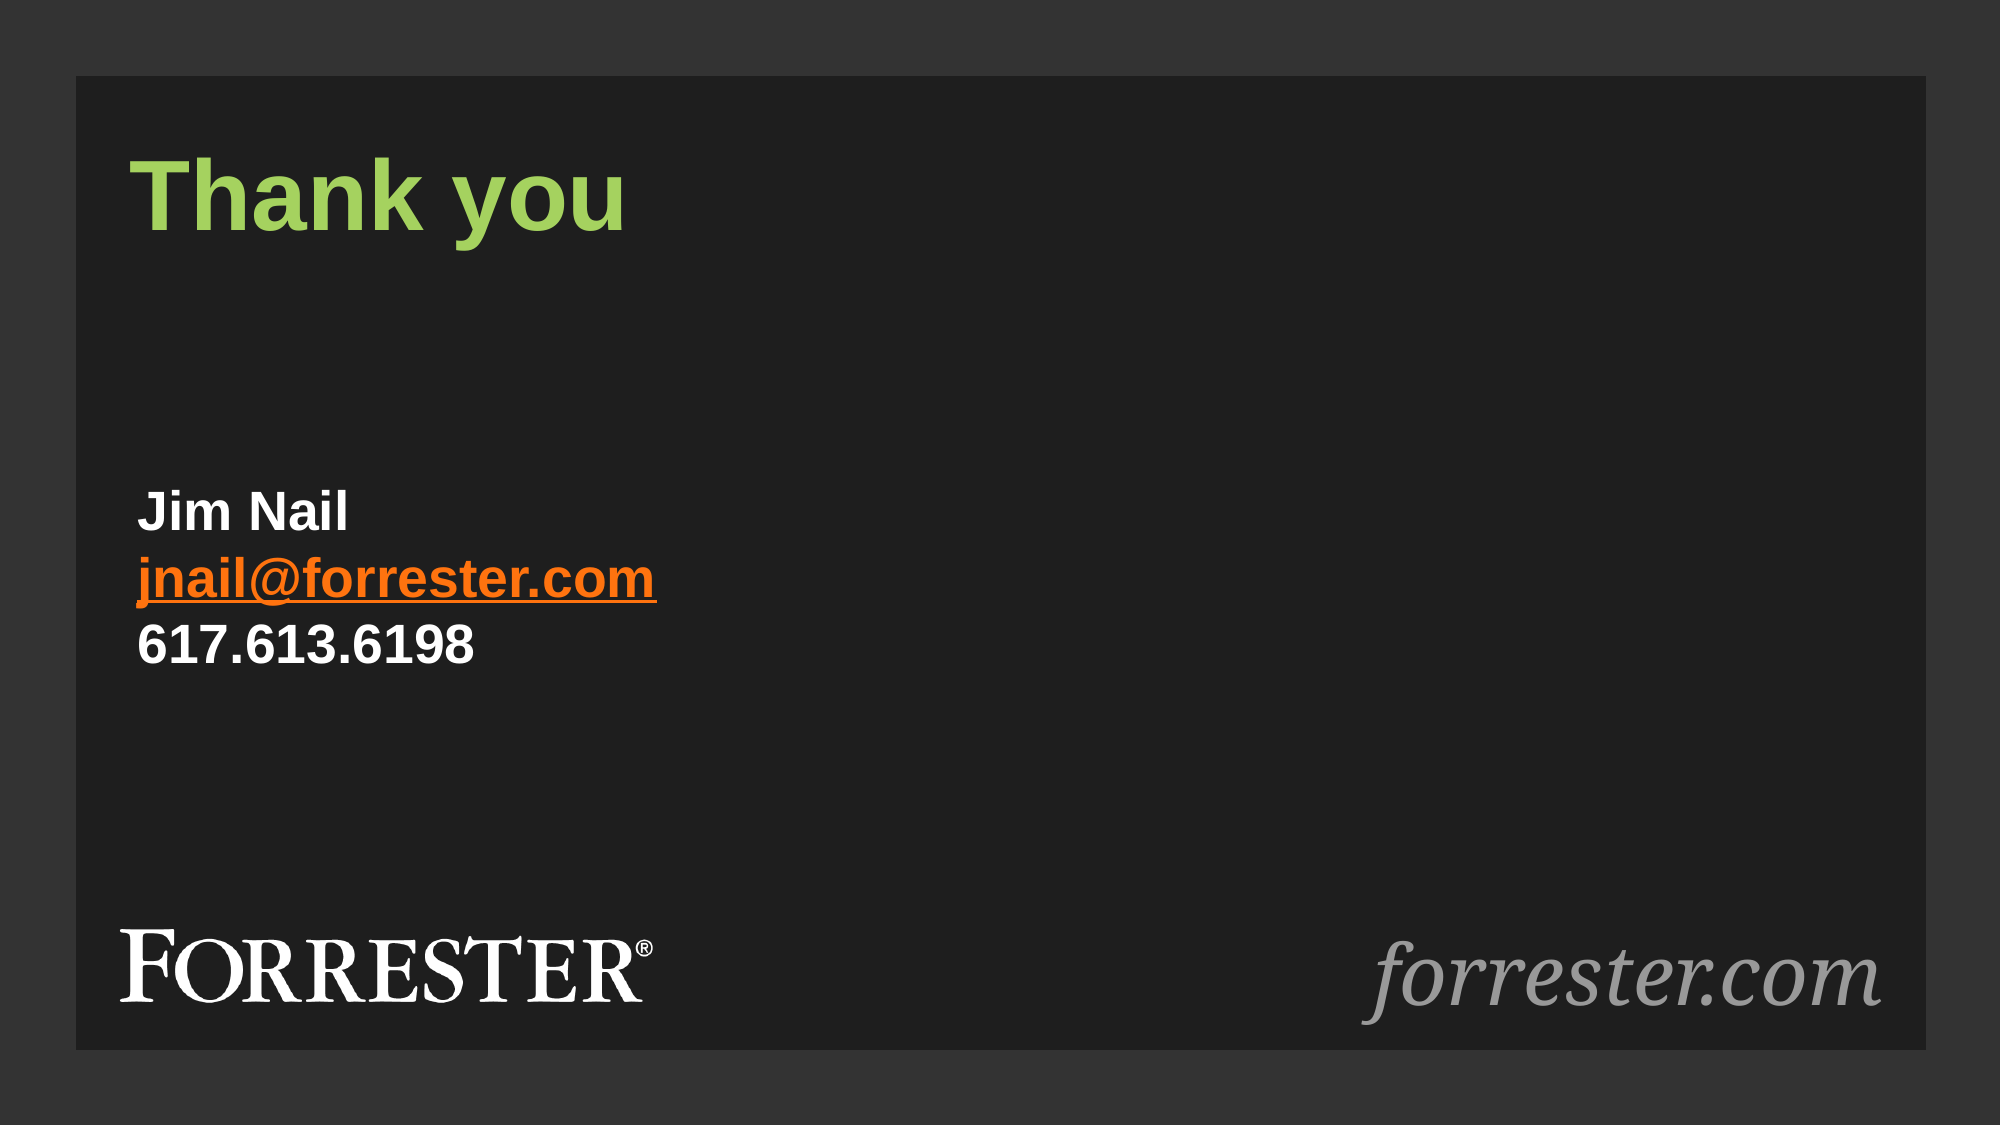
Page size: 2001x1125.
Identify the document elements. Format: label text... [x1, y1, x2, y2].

picture [110, 922, 665, 1009]
list Jim Nail jnail@forrester.com 617.613.6198 [137, 474, 958, 677]
